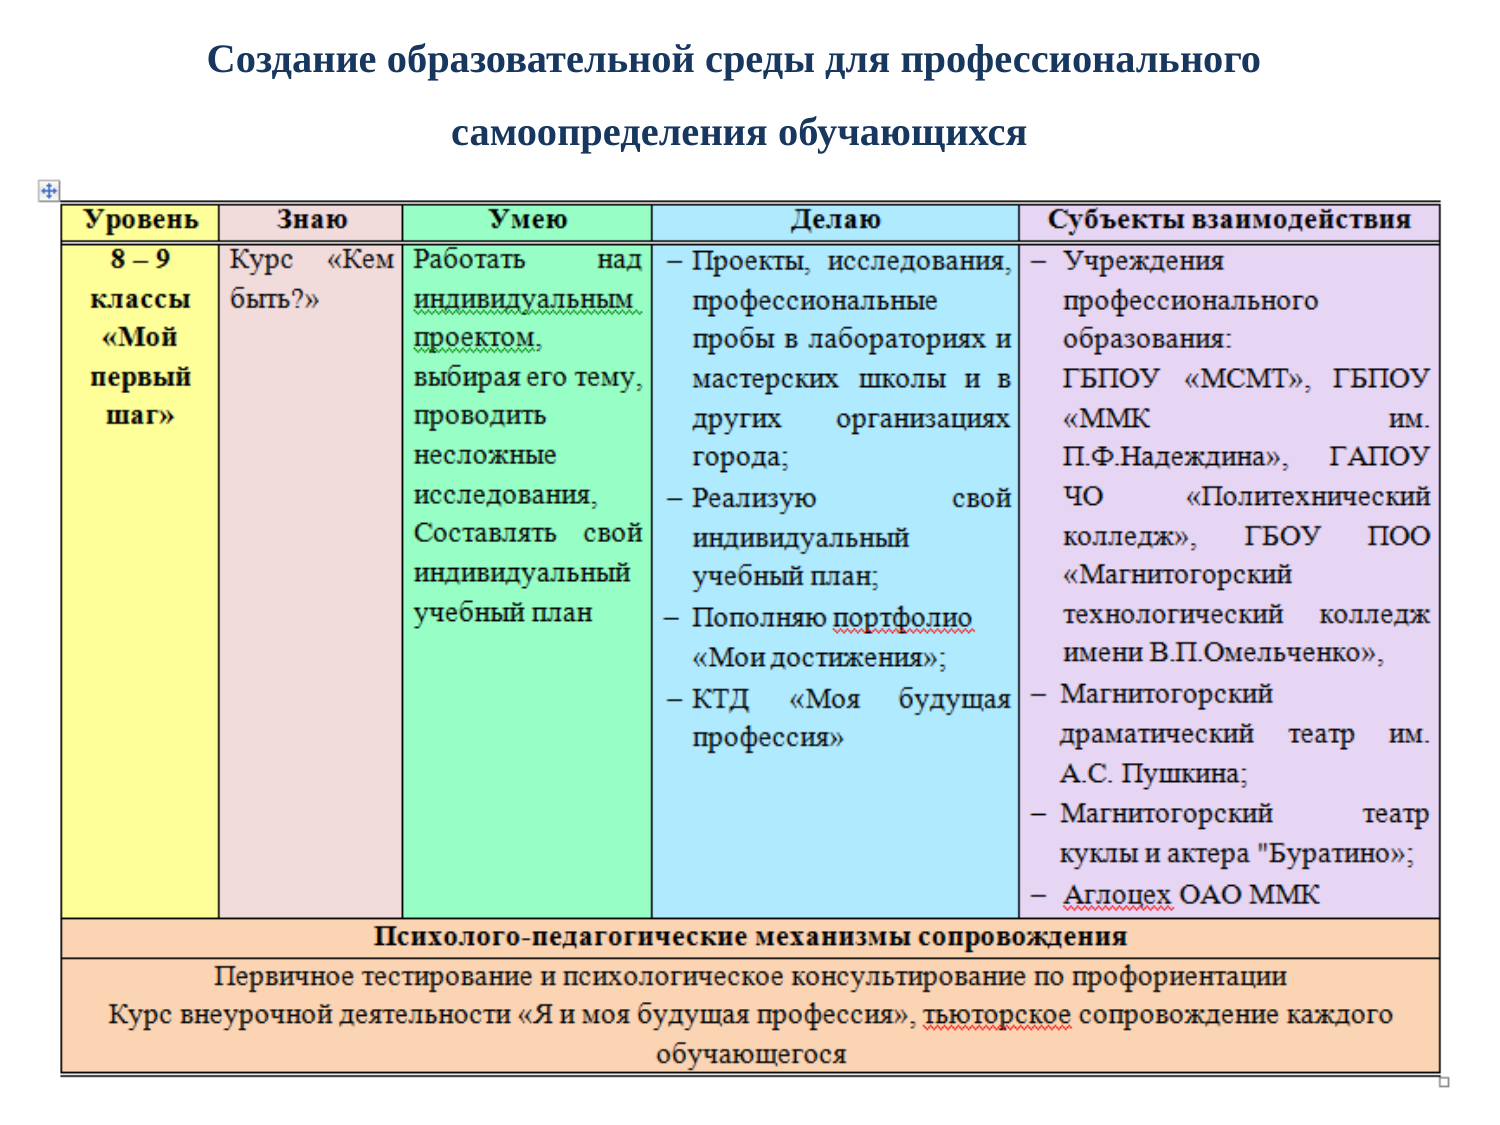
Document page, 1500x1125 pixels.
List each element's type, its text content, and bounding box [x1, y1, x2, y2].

picture [17, 177, 1471, 1095]
title Создание образовательной среды для профессионального самоопределения обучающихся [64, 0, 1415, 161]
